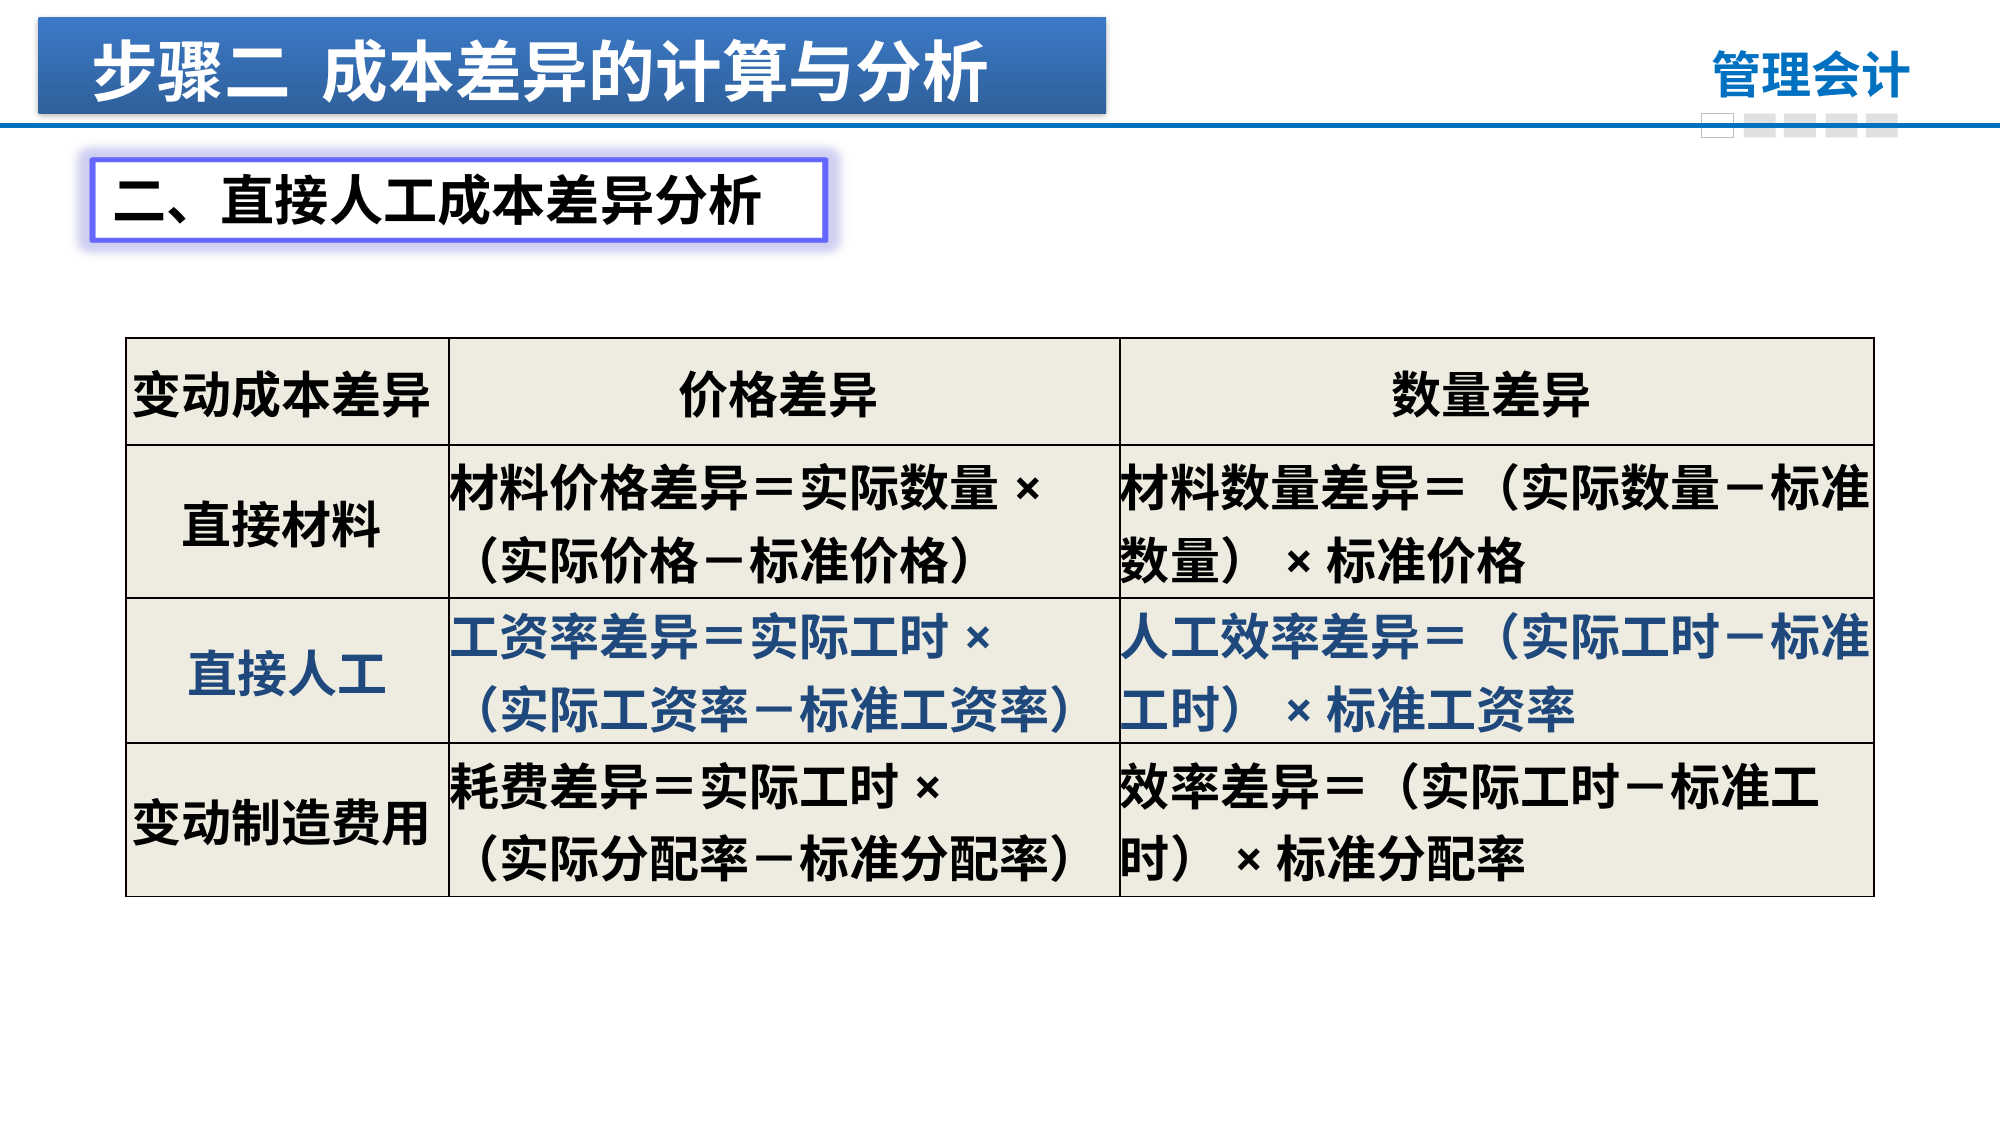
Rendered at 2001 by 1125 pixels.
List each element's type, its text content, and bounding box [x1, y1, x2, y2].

table_header 价格差异 [450, 339, 1119, 444]
table_cell 材料数量差异＝（实际数量－标准数量）×标准价格 [1121, 446, 1873, 597]
table_header 数量差异 [1121, 339, 1873, 444]
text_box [59, 132, 859, 268]
table_header 变动成本差异 [127, 339, 448, 444]
table_cell 耗费差异＝实际工时× （实际分配率－标准分配率） [450, 744, 1119, 896]
table_cell 工资率差异＝实际工时× （实际工资率－标准工资率） [450, 599, 1119, 742]
table_cell 直接材料 [127, 446, 448, 597]
table_cell 人工效率差异＝（实际工时－标准工时）×标准工资率 [1121, 599, 1873, 742]
table_cell 变动制造费用 [127, 744, 448, 896]
table_cell 效率差异＝（实际工时－标准工时）×标准分配率 [1121, 744, 1873, 896]
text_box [38, 17, 1107, 119]
table_cell 材料价格差异＝实际数量× （实际价格－标准价格） [450, 446, 1119, 597]
table_cell 直接人工 [127, 599, 448, 742]
